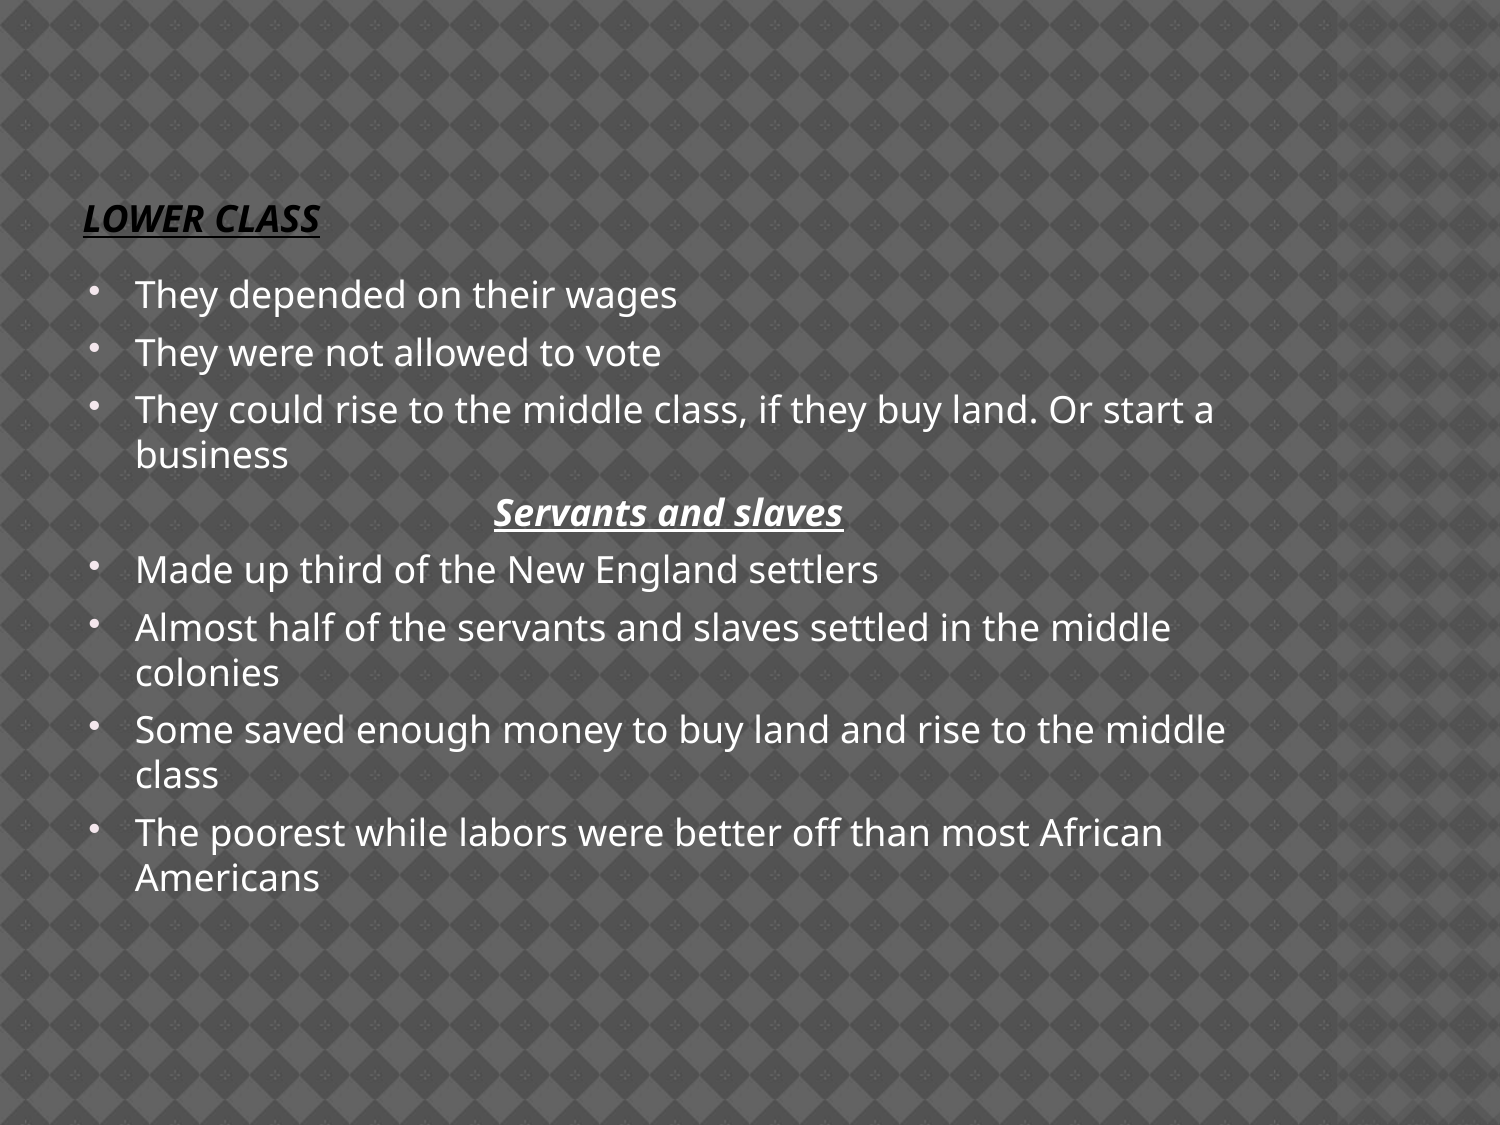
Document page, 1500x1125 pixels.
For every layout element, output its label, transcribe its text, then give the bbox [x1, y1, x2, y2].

list They depended on their wages They were not allowed to vote They could rise to the middle class, if they buy land. Or start a business Servants and slaves Made up third of the New England settlers Almost half of the servants and slaves settled in the middle colonies Some saved enough money to buy land and rise to the middle class The poorest while labors were better off than most African Americans [75, 264, 1263, 1059]
title Lower class [75, 52, 1263, 240]
